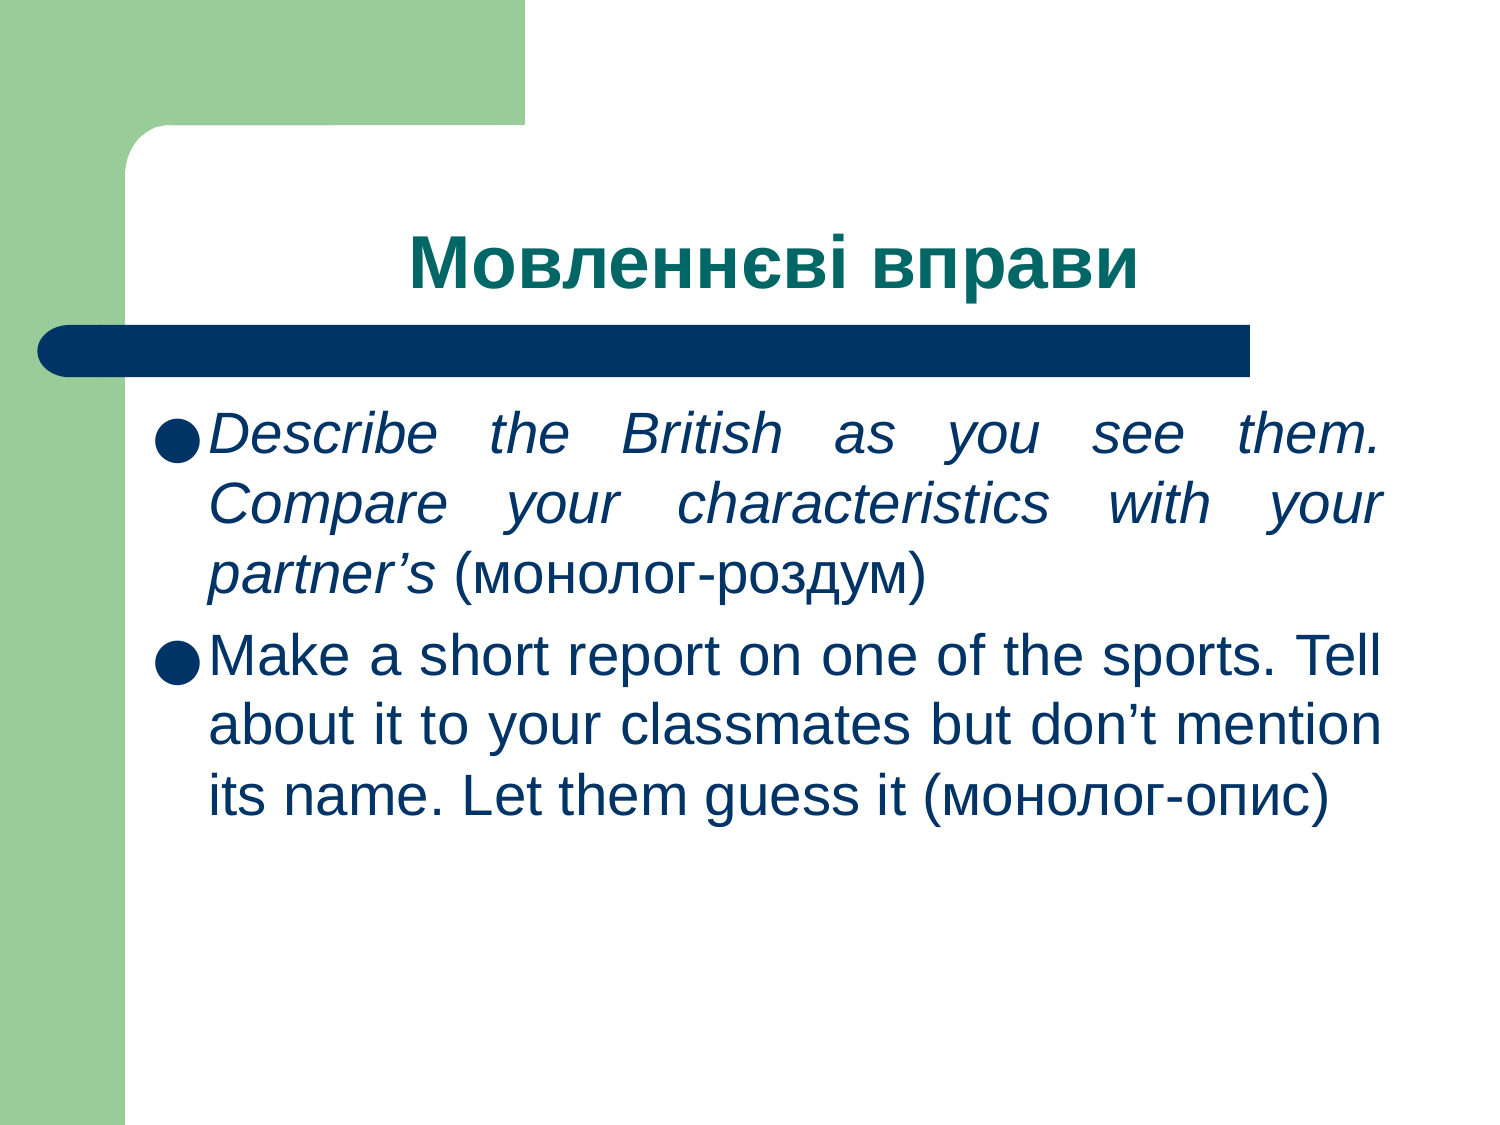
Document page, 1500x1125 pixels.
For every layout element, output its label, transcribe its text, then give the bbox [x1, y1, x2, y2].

title Мовленнєві вправи [125, 125, 1425, 313]
list Describe the British as you see them. Compare your characteristics with your partner’s (монолог-роздум) Make a short report on one of the sports. Tell about it to your classmates but don’t mention its name. Let them guess it (монолог-опис) [137, 387, 1400, 999]
